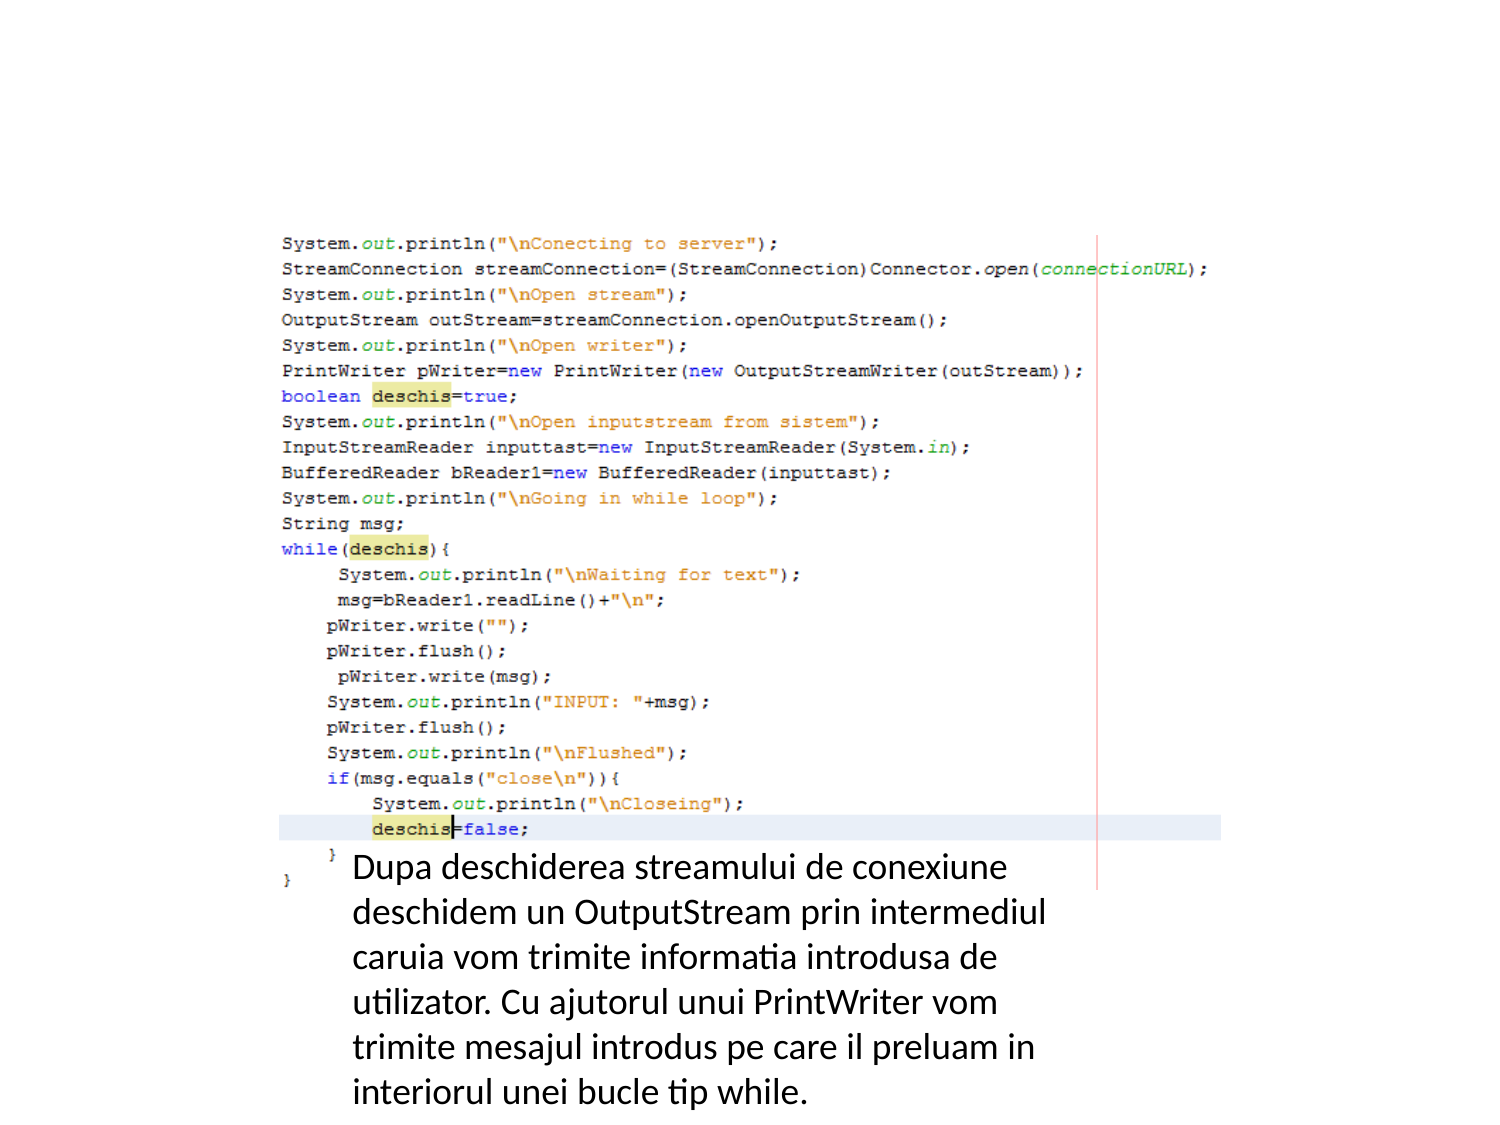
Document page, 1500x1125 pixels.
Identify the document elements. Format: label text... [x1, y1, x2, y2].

picture [279, 235, 1221, 890]
text_box Dupa deschiderea streamului de conexiune deschidem un OutputStream prin intermediul caruia vom trimite informatia introdusa de utilizator. Cu ajutorul unui PrintWriter vom trimite mesajul introdus pe care il preluam in interiorul unei bucle tip while. [337, 899, 1088, 1120]
